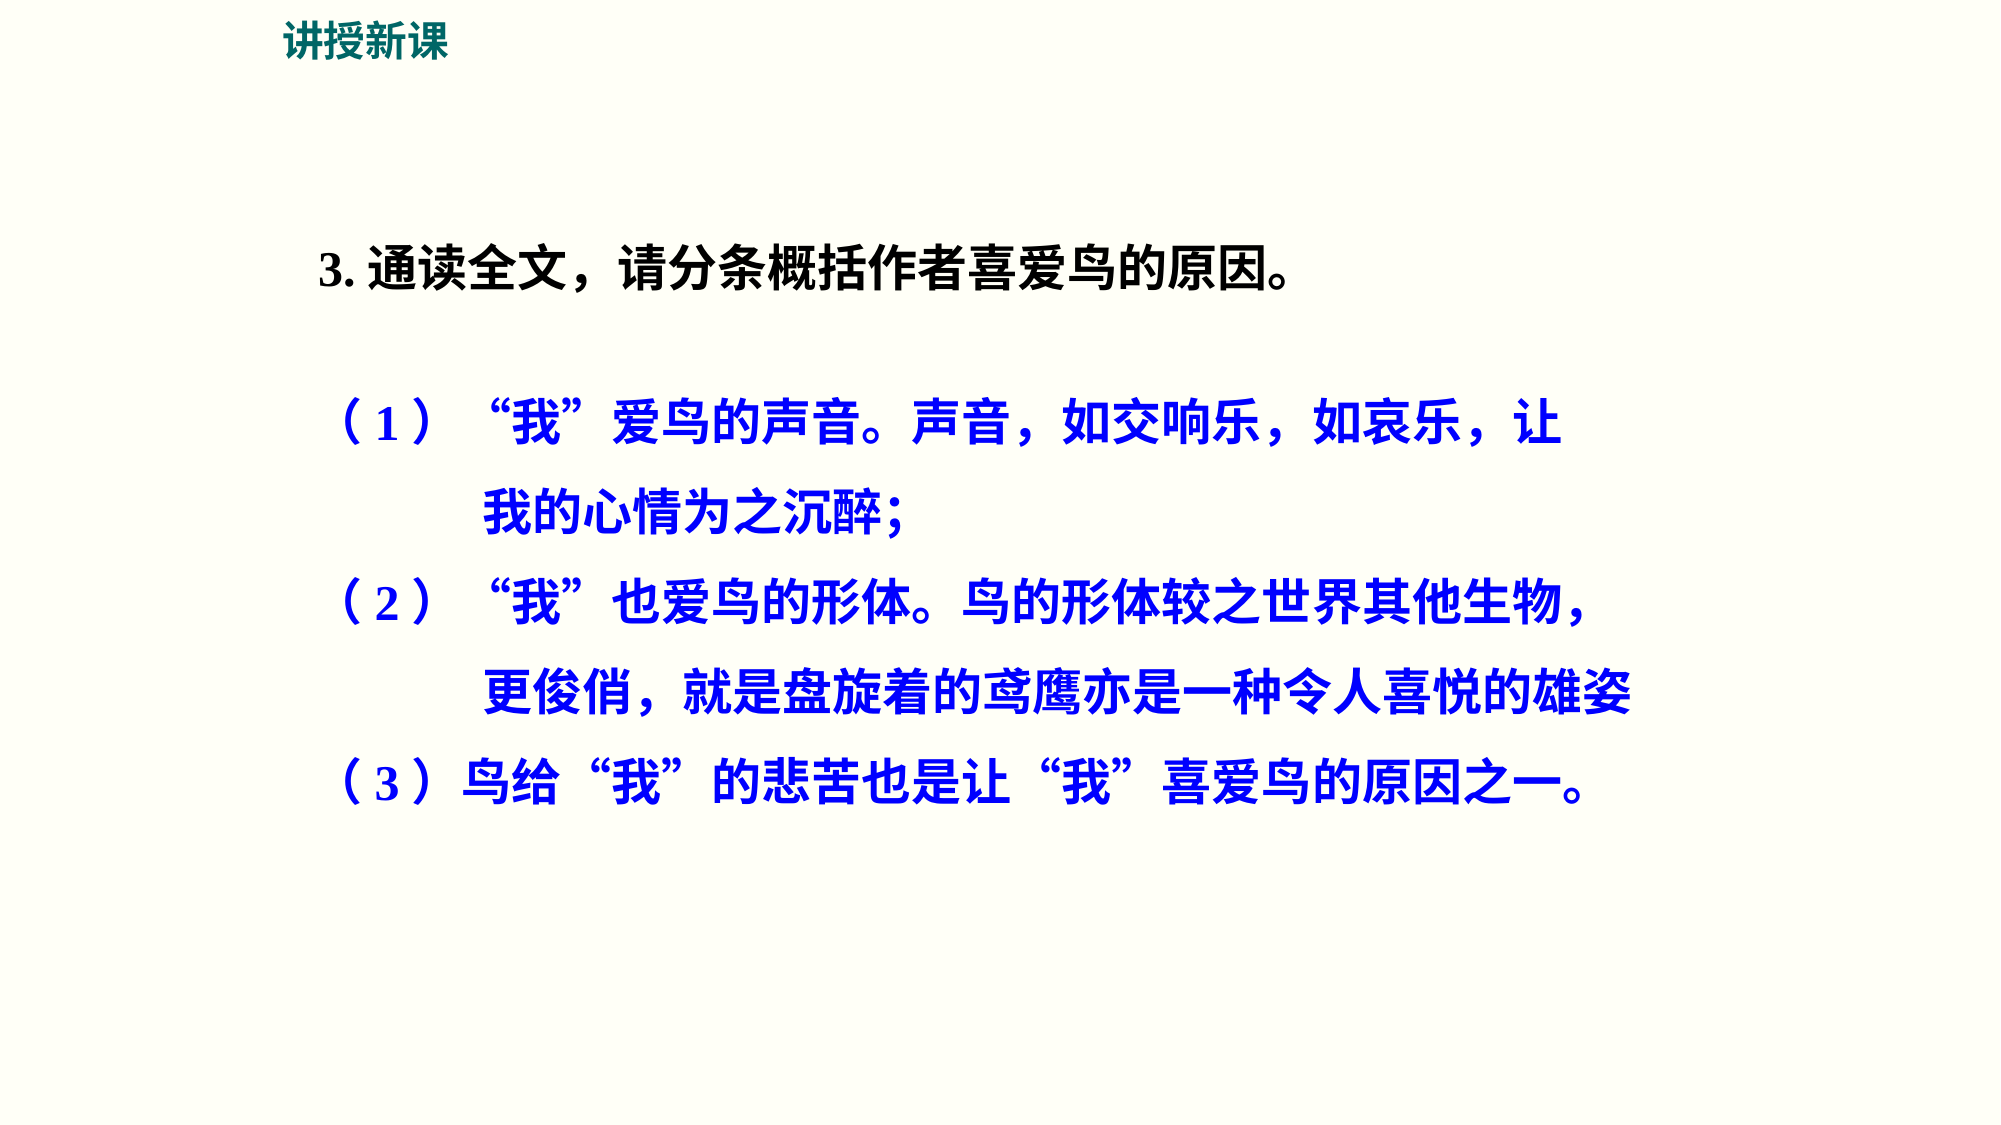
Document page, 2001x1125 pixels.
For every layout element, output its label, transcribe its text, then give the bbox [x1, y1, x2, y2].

text_box 3.通读全文，请分条概括作者喜爱鸟的原因。 [303, 228, 1339, 304]
text_box （1）“我”爱鸟的声音。声音，如交响乐，如哀乐，让 我的心情为之沉醉； （2）“我”也爱鸟的形体。鸟的形体较之世界其他生物， 更俊俏，就是盘旋着的鸢鹰亦是一种令人喜悦的雄姿 （3）鸟给“我”的悲苦也是让“我”喜爱鸟的原因之一。 [297, 353, 1735, 818]
text_box 讲授新课 [267, 7, 480, 73]
